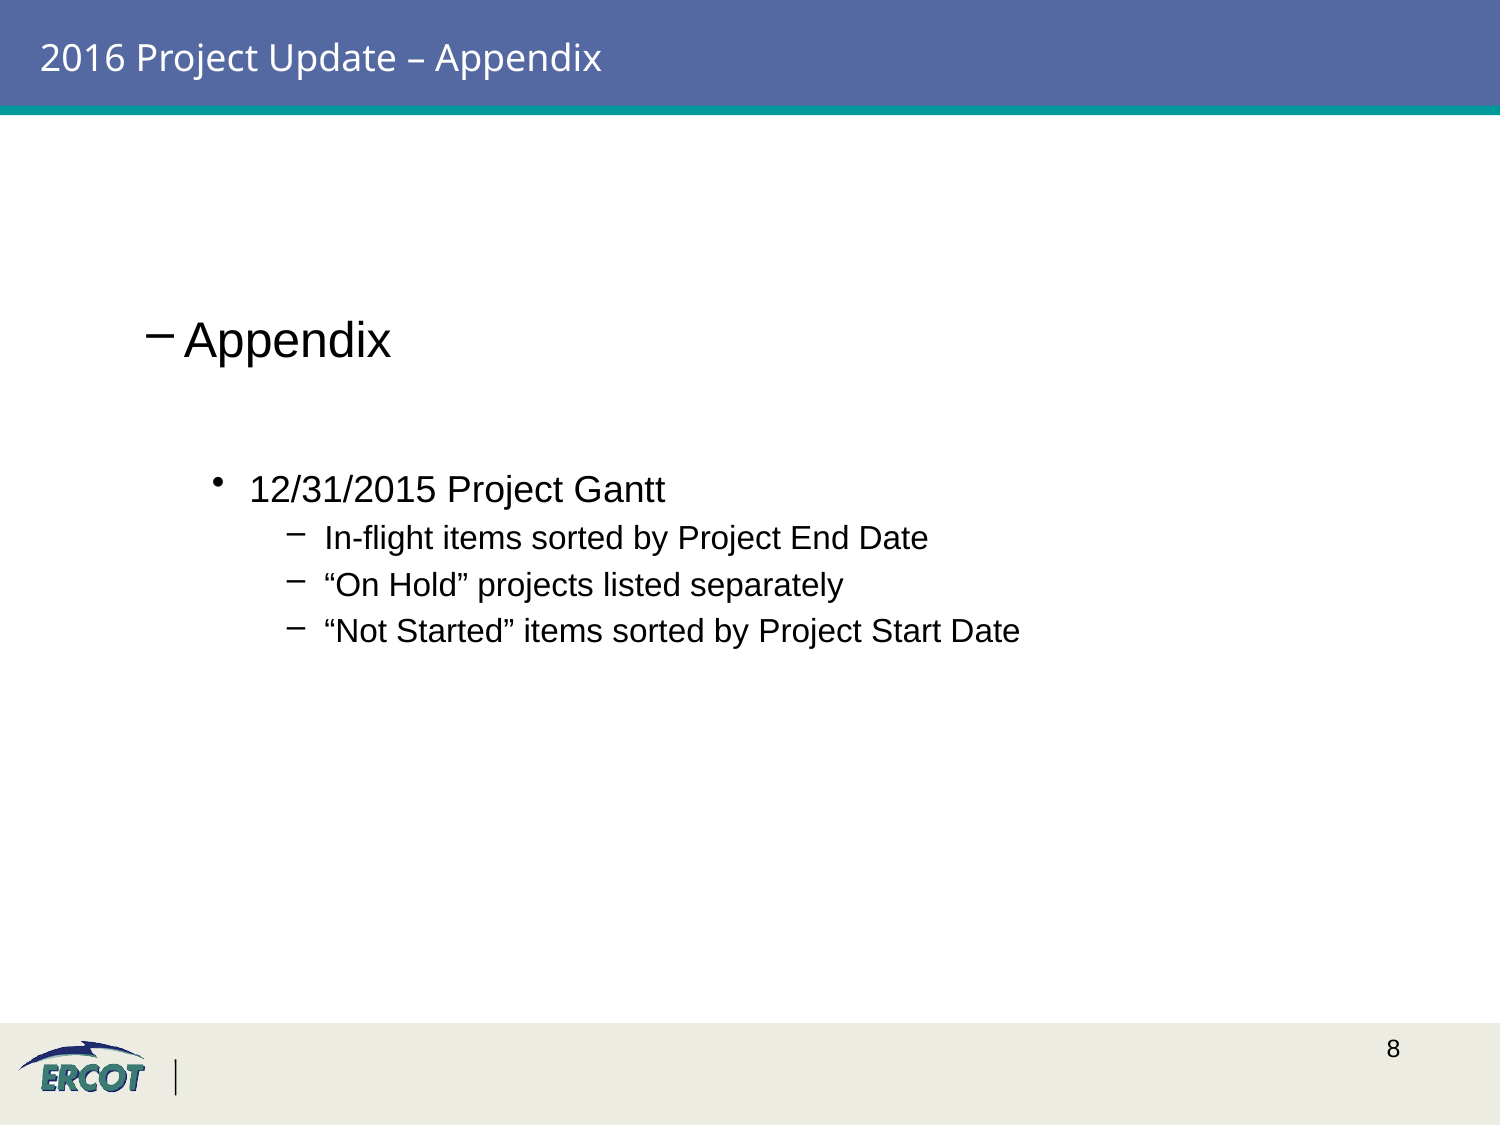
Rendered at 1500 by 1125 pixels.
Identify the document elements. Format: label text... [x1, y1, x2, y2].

picture [10, 1031, 151, 1111]
title 2016 Project Update – Appendix [24, 0, 1013, 113]
list Appendix 12/31/2015 Project Gantt In-flight items sorted by Project End Date “On Hold” projects listed separately “Not Started” items sorted by Project Start Date [75, 299, 1425, 813]
